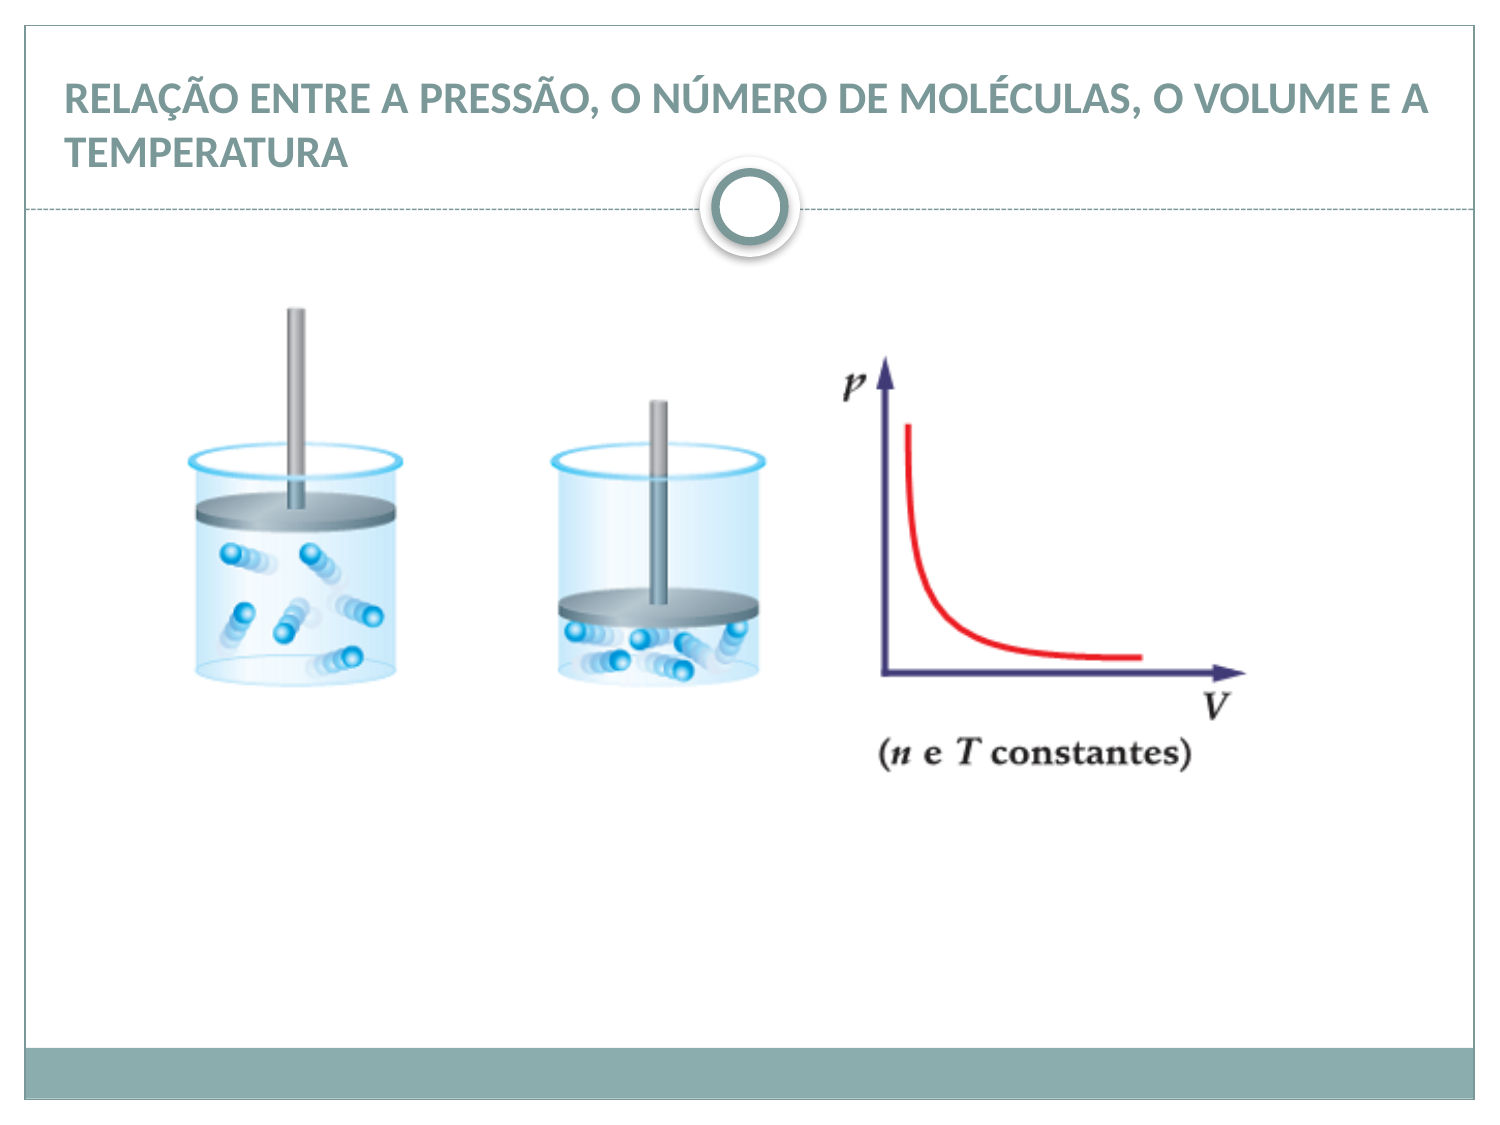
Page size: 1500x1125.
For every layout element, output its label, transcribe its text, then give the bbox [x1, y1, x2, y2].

title RELAÇÃO ENTRE A PRESSÃO, O NÚMERO DE MOLÉCULAS, O VOLUME E A TEMPERATURA [49, 60, 1450, 185]
picture [173, 273, 1270, 788]
